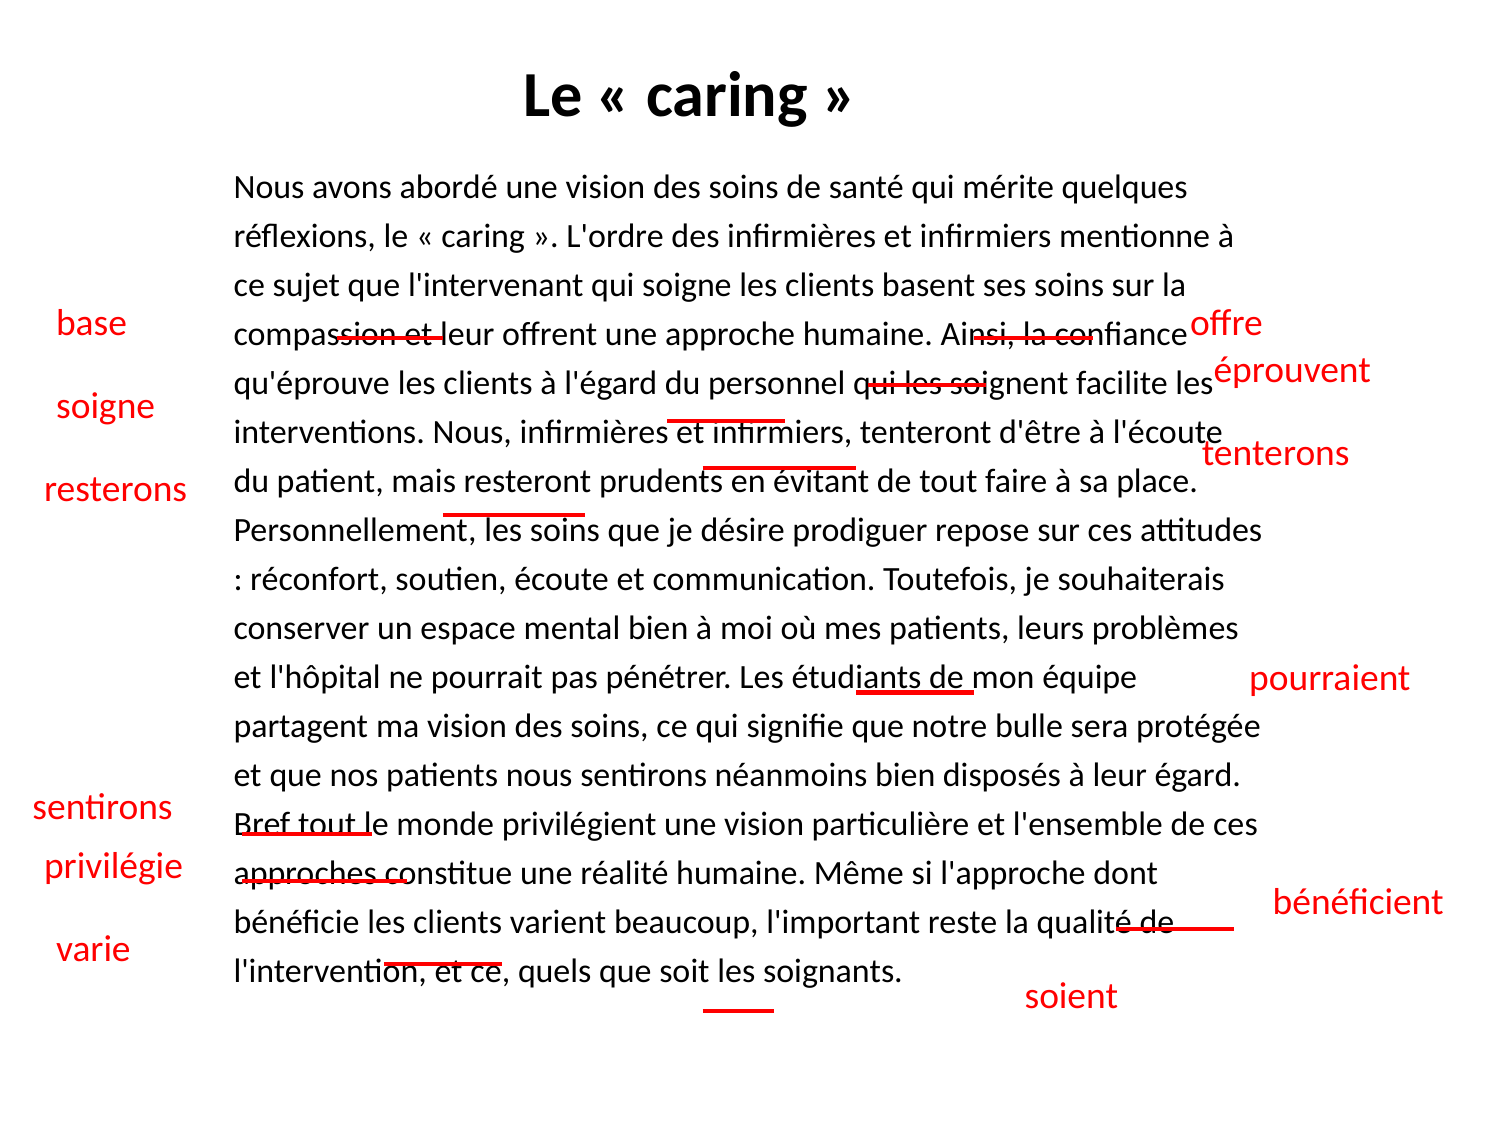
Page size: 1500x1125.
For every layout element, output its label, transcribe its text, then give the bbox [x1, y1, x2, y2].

text_box varie [41, 916, 225, 977]
text_box pourraient [1234, 645, 1441, 705]
text_box base [41, 290, 225, 351]
title Le « caring » [75, 45, 1306, 138]
text_box bénéficient [1257, 869, 1471, 930]
text_box éprouvent [1198, 338, 1418, 398]
text_box offre [1175, 290, 1306, 351]
text_box resterons [29, 456, 213, 516]
text_box soigne [41, 373, 183, 434]
text_box sentirons [17, 775, 201, 835]
list Nous avons abordé une vision des soins de santé qui mérite quelques réflexions, le « caring ». L'ordre des infirmières et infirmiers mentionne à ce sujet que l'intervenant qui soigne les clients basent ses soins sur la compassion et leur offrent une approche humaine. Ainsi, la confiance qu'éprouve les clients à l'égard du personnel qui les soignent facilite les interventions. Nous, infirmières et infirmiers, tenteront d'être à l'écoute du patient, mais resteront prudents en évitant de tout faire à sa place. Personnellement, les soins que je désire prodiguer repose sur ces attitudes : réconfort, soutien, écoute et communication. Toutefois, je souhaiterais conserver un espace mental bien à moi où mes patients, leurs problèmes et l'hôpital ne pourrait pas pénétrer. Les étudiants de mon équipe partagent ma vision des soins, ce qui signifie que notre bulle sera protégée et que nos patients nous sentirons néanmoins bien disposés à leur égard. Bref tout le monde privilégient une vision particulière et l'ensemble de ces approches constitue une réalité humaine. Même si l'approche dont bénéficie les clients varient beaucoup, l'important reste la qualité de l'intervention, et ce, quels que soit les soignants. [218, 149, 1282, 1047]
text_box tenterons [1187, 420, 1371, 481]
text_box privilégie [29, 834, 213, 894]
text_box soient [1009, 964, 1193, 1024]
